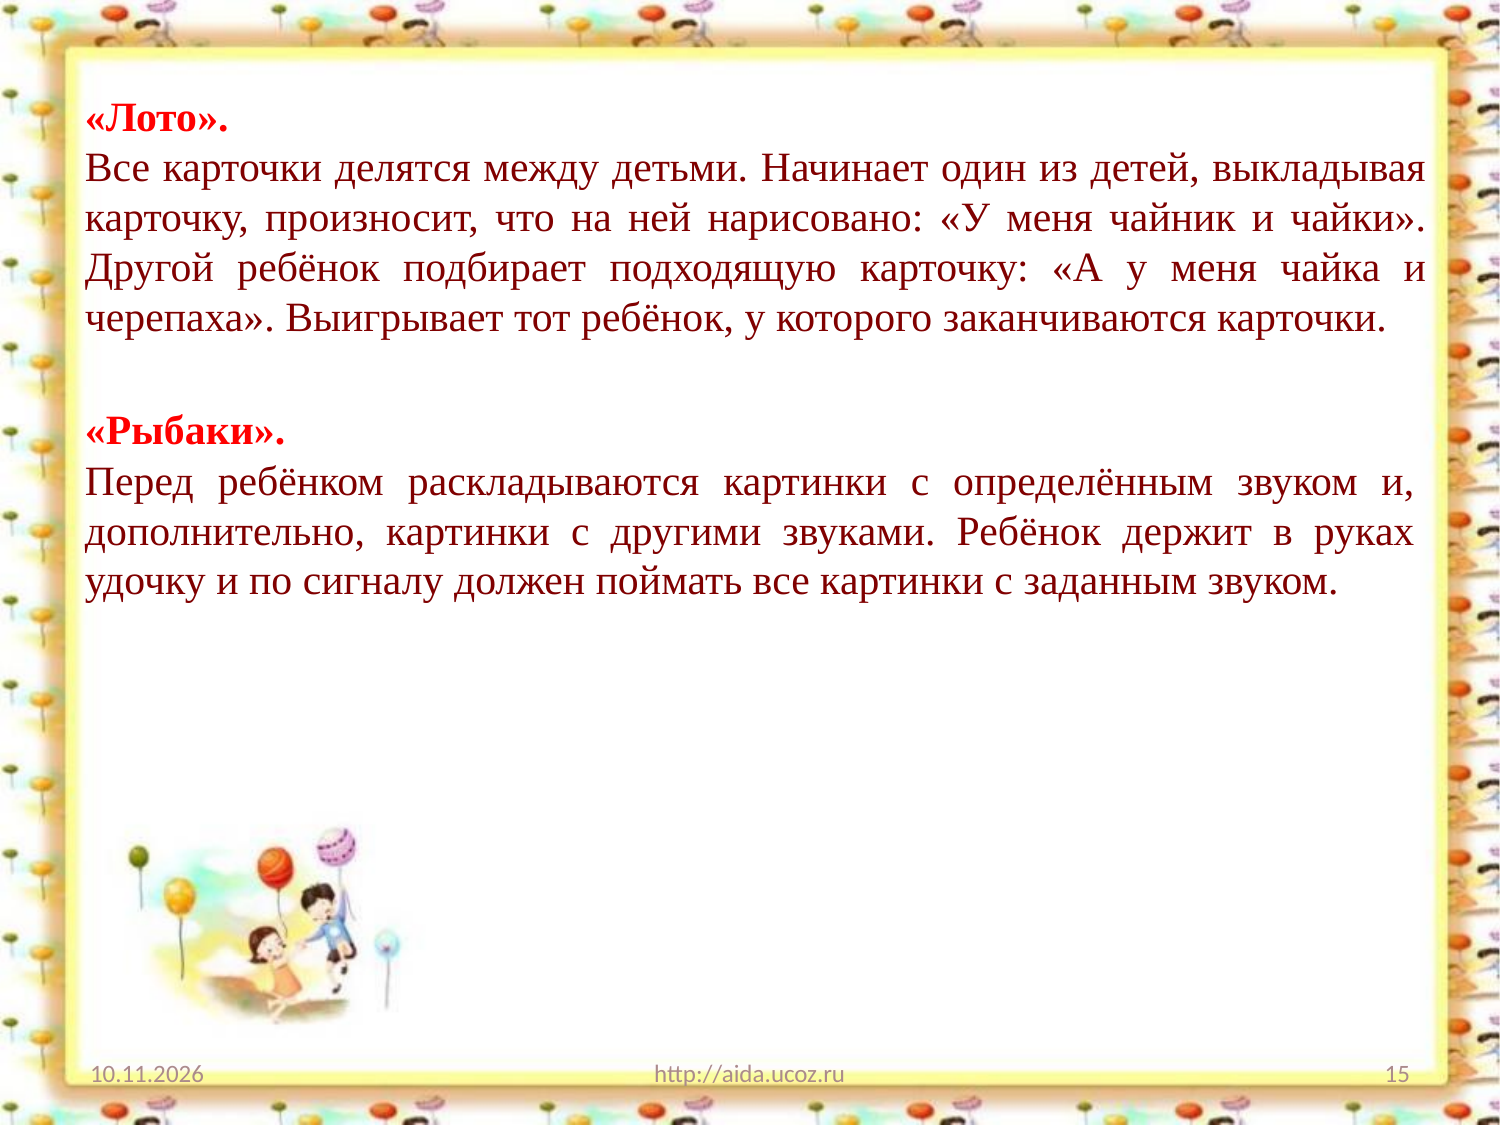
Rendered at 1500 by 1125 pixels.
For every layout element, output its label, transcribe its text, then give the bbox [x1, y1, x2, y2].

text_box «Лото». Все карточки делятся между детьми. Начинает один из детей, выкладывая карточку, произносит, что на ней нарисовано: «У меня чайник и чайки». Другой ребёнок подбирает подходящую карточку: «А у меня чайка и черепаха». Выигрывает тот ребёнок, у которого заканчиваются карточки. [70, 82, 1442, 347]
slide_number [75, 1042, 425, 1103]
footer http://aida.ucoz.ru [512, 1042, 988, 1103]
slide_number 15 [1074, 1042, 1425, 1103]
text_box «Рыбаки». Перед ребёнком раскладываются картинки с определённым звуком и, дополнительно, картинки с другими звуками. Ребёнок держит в руках удочку и по сигналу должен поймать все картинки с заданным звуком. [70, 395, 1430, 611]
picture [0, 0, 1500, 1125]
